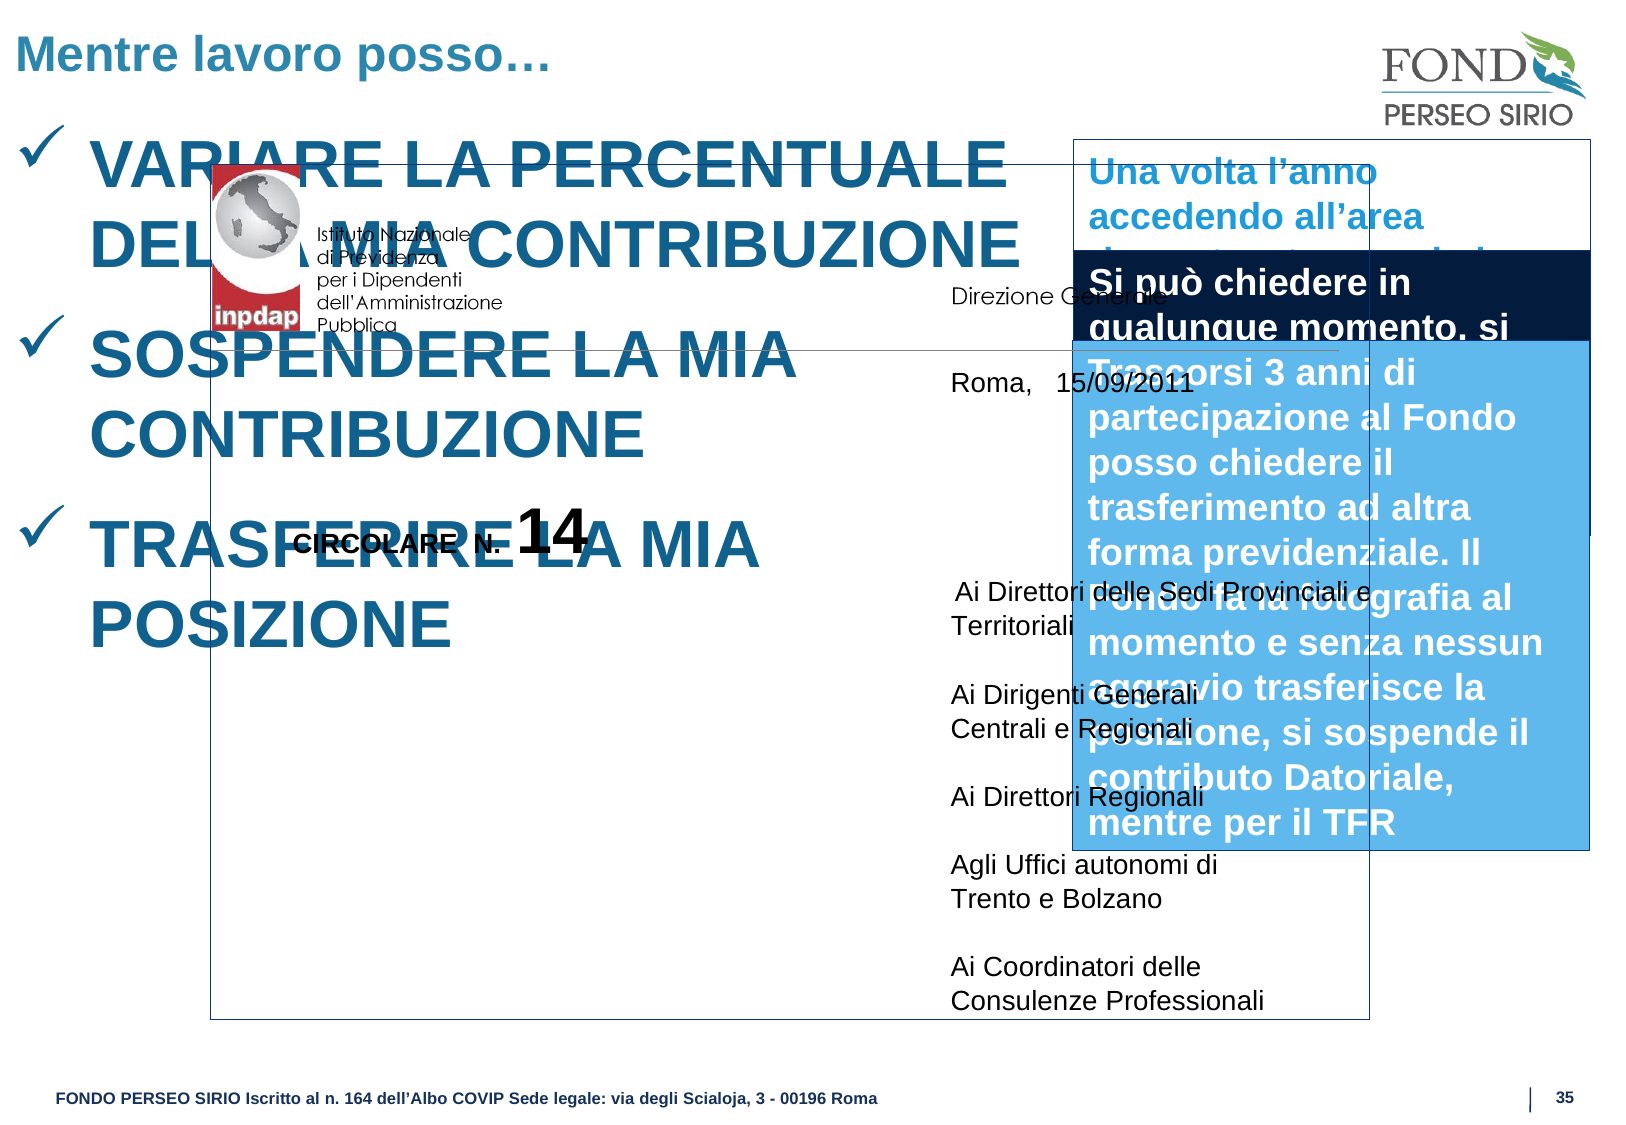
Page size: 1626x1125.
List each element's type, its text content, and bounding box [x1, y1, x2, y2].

text_box Una volta l’anno accedendo all’area riservata, stampando la ricevuta e consegnandola al datore. La variazione partirà dal mese successivo alla richiesta [1073, 139, 1591, 250]
text_box Si può chiedere in qualunque momento, si sospende anche il contributo datoriale. Il TFR continua ad essere contabilizzato al Fondo. [1376, 250, 1591, 536]
picture [1380, 31, 1586, 132]
picture [209, 164, 1371, 1020]
slide_number 35 [1522, 1081, 1590, 1125]
footer FONDO PERSEO SIRIO Iscritto al n. 164 dell’Albo COVIP Sede legale: via degli Scialoja, 3 - 00196 Roma [40, 1082, 1504, 1125]
text_box VARIARE LA PERCENTUALE DELLA MIA CONTRIBUZIONE SOSPENDERE LA MIA CONTRIBUZIONE TRASFERIRE LA MIA POSIZIONE [0, 113, 1063, 698]
text_box Trascorsi 3 anni di partecipazione al Fondo posso chiedere il trasferimento ad altra forma previdenziale. Il Fondo fa la fotografia al momento e senza nessun aggravio trasferisce la posizione, si sospende il contributo Datoriale, mentre per il TFR [1376, 340, 1590, 851]
title Mentre lavoro posso… [0, 0, 1535, 91]
